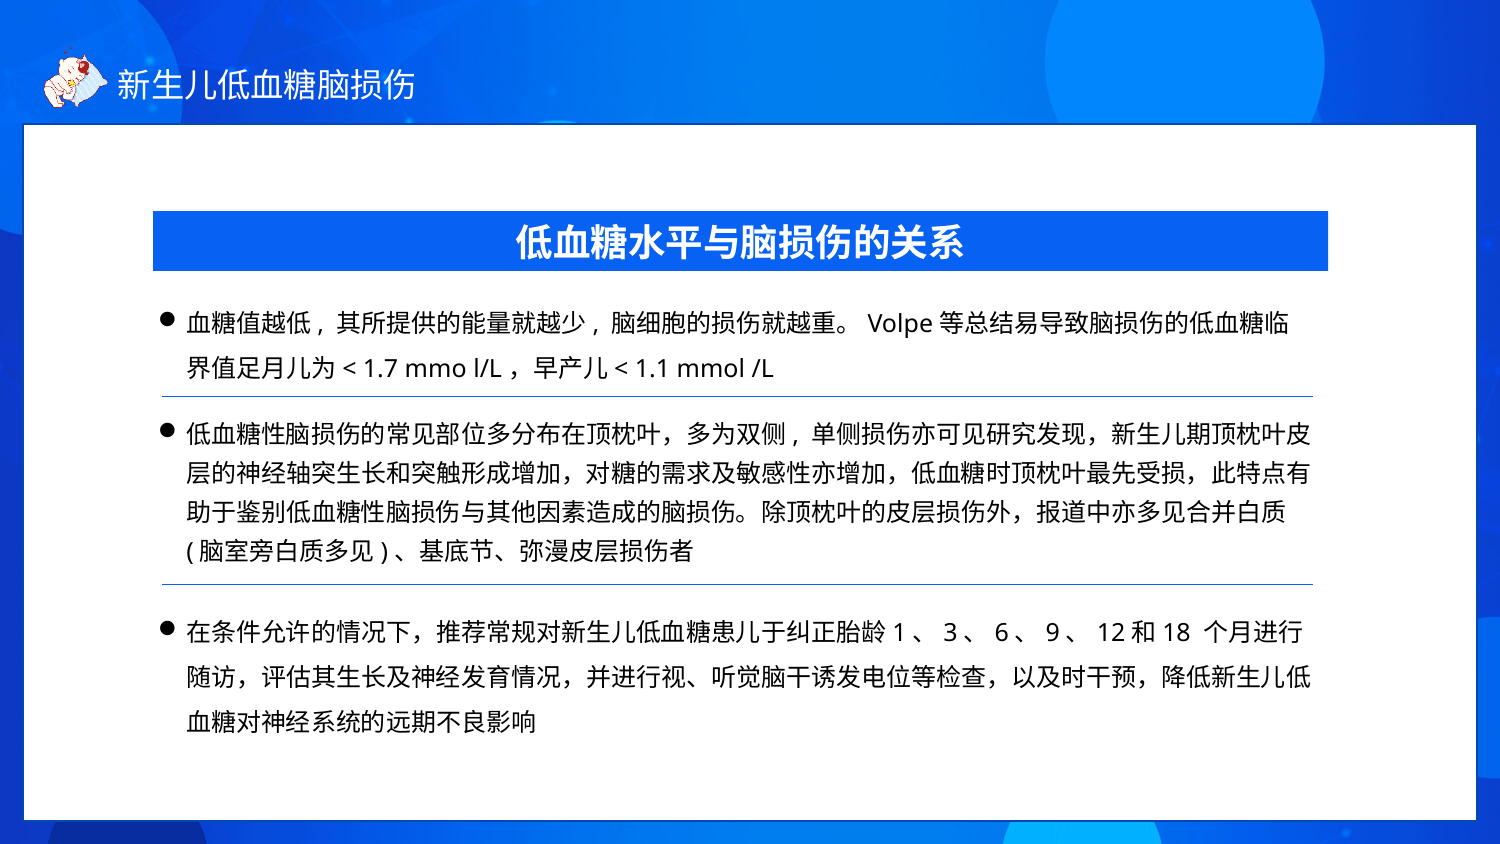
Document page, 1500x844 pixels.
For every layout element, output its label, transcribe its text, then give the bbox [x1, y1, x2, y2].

text_box 血糖值越低, 其所提供的能量就越少, 脑细胞的损伤就越重。Volpe等总结易导致脑损伤的低血糖临界值足月儿为< 1.7 mmo l/L，早产儿< 1.1 mmol /L [146, 278, 1325, 396]
text_box 低血糖性脑损伤的常见部位多分布在顶枕叶，多为双侧, 单侧损伤亦可见研究发现，新生儿期顶枕叶皮层的神经轴突生长和突触形成增加，对糖的需求及敏感性亦增加，低血糖时顶枕叶最先受损，此特点有助于鉴别低血糖性脑损伤与其他因素造成的脑损伤。除顶枕叶的皮层损伤外，报道中亦多见合并白质(脑室旁白质多见)、基底节、弥漫皮层损伤者 [146, 396, 1325, 578]
text_box 低血糖水平与脑损伤的关系 [153, 211, 1329, 271]
picture [0, 0, 1500, 844]
text_box 在条件允许的情况下，推荐常规对新生儿低血糖患儿于纠正胎龄1、3、6、9、12和18 个月进行随访，评估其生长及神经发育情况，并进行视、听觉脑干诱发电位等检查，以及时干预，降低新生儿低血糖对神经系统的远期不良影响 [146, 609, 1325, 728]
